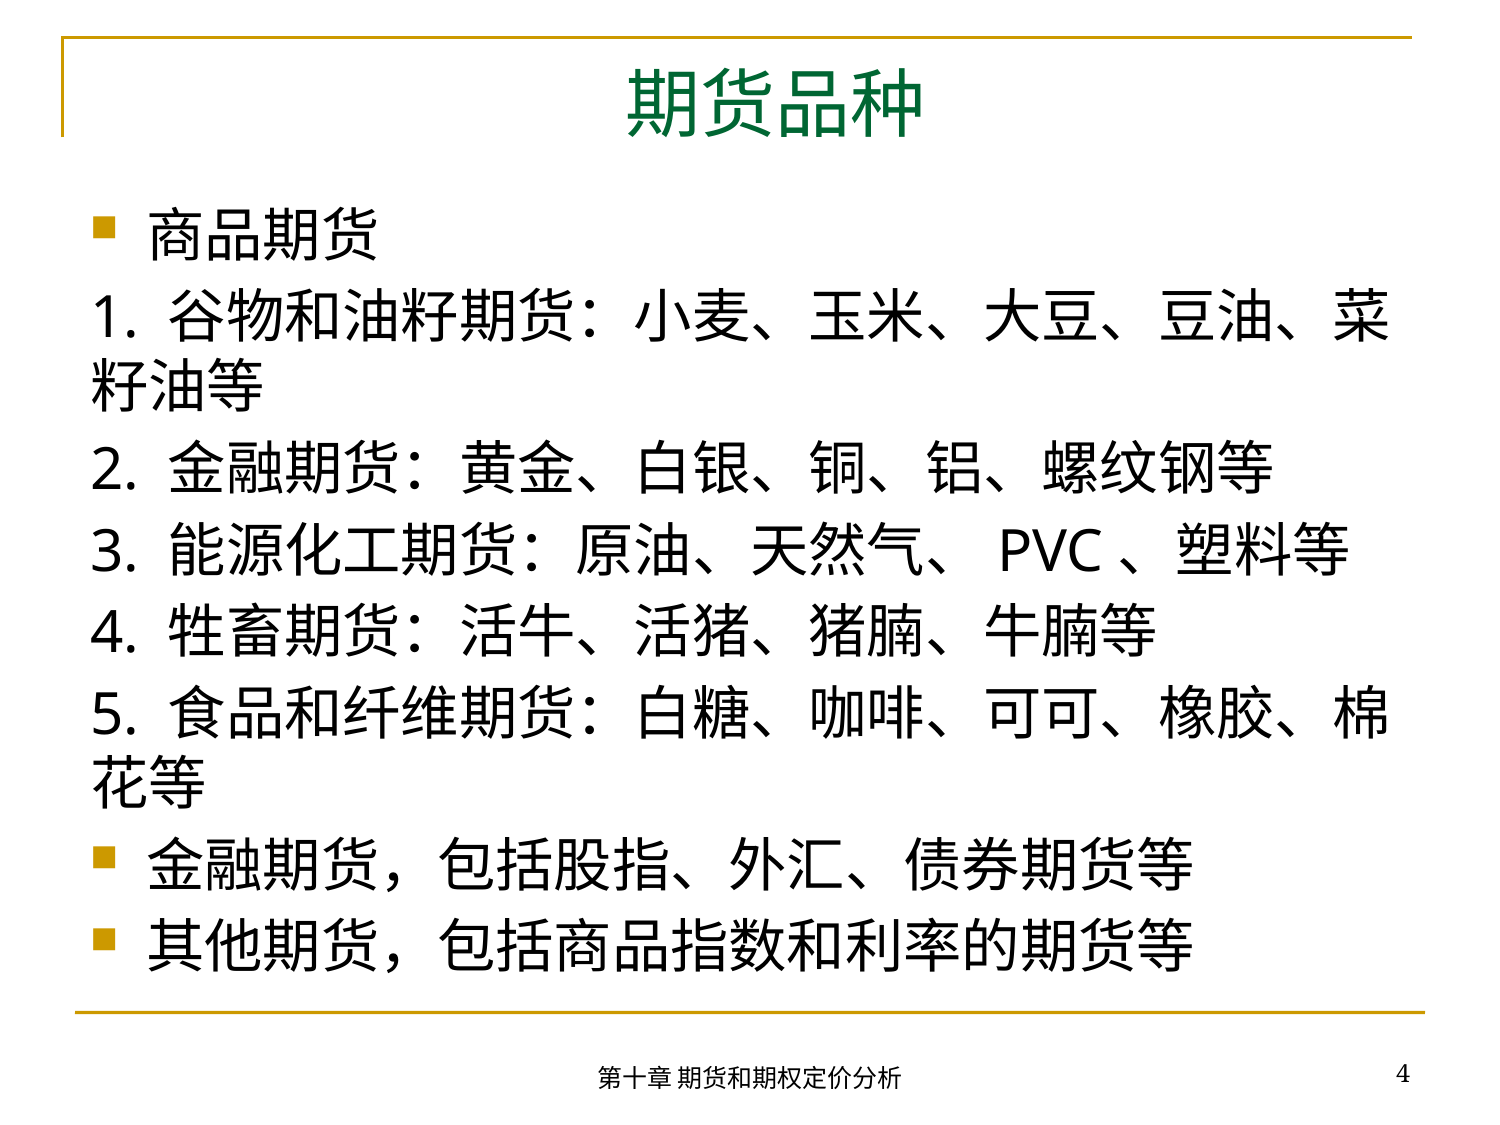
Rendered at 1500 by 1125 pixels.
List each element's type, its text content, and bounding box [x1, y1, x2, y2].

list 商品期货 1. 谷物和油籽期货：小麦、玉米、大豆、豆油、菜籽油等 2. 金融期货：黄金、白银、铜、铝、螺纹钢等 3. 能源化工期货：原油、天然气、PVC、塑料等 4. 牲畜期货：活牛、活猪、猪腩、牛腩等 5. 食品和纤维期货：白糖、咖啡、可可、橡胶、棉花等 金融期货，包括股指、外汇、债券期货等 其他期货，包括商品指数和利率的期货等 [75, 190, 1425, 1006]
footer 第十章 期货和期权定价分析 [512, 1025, 988, 1100]
slide_number 4 [1074, 1024, 1425, 1100]
title 期货品种 [75, 48, 1477, 203]
